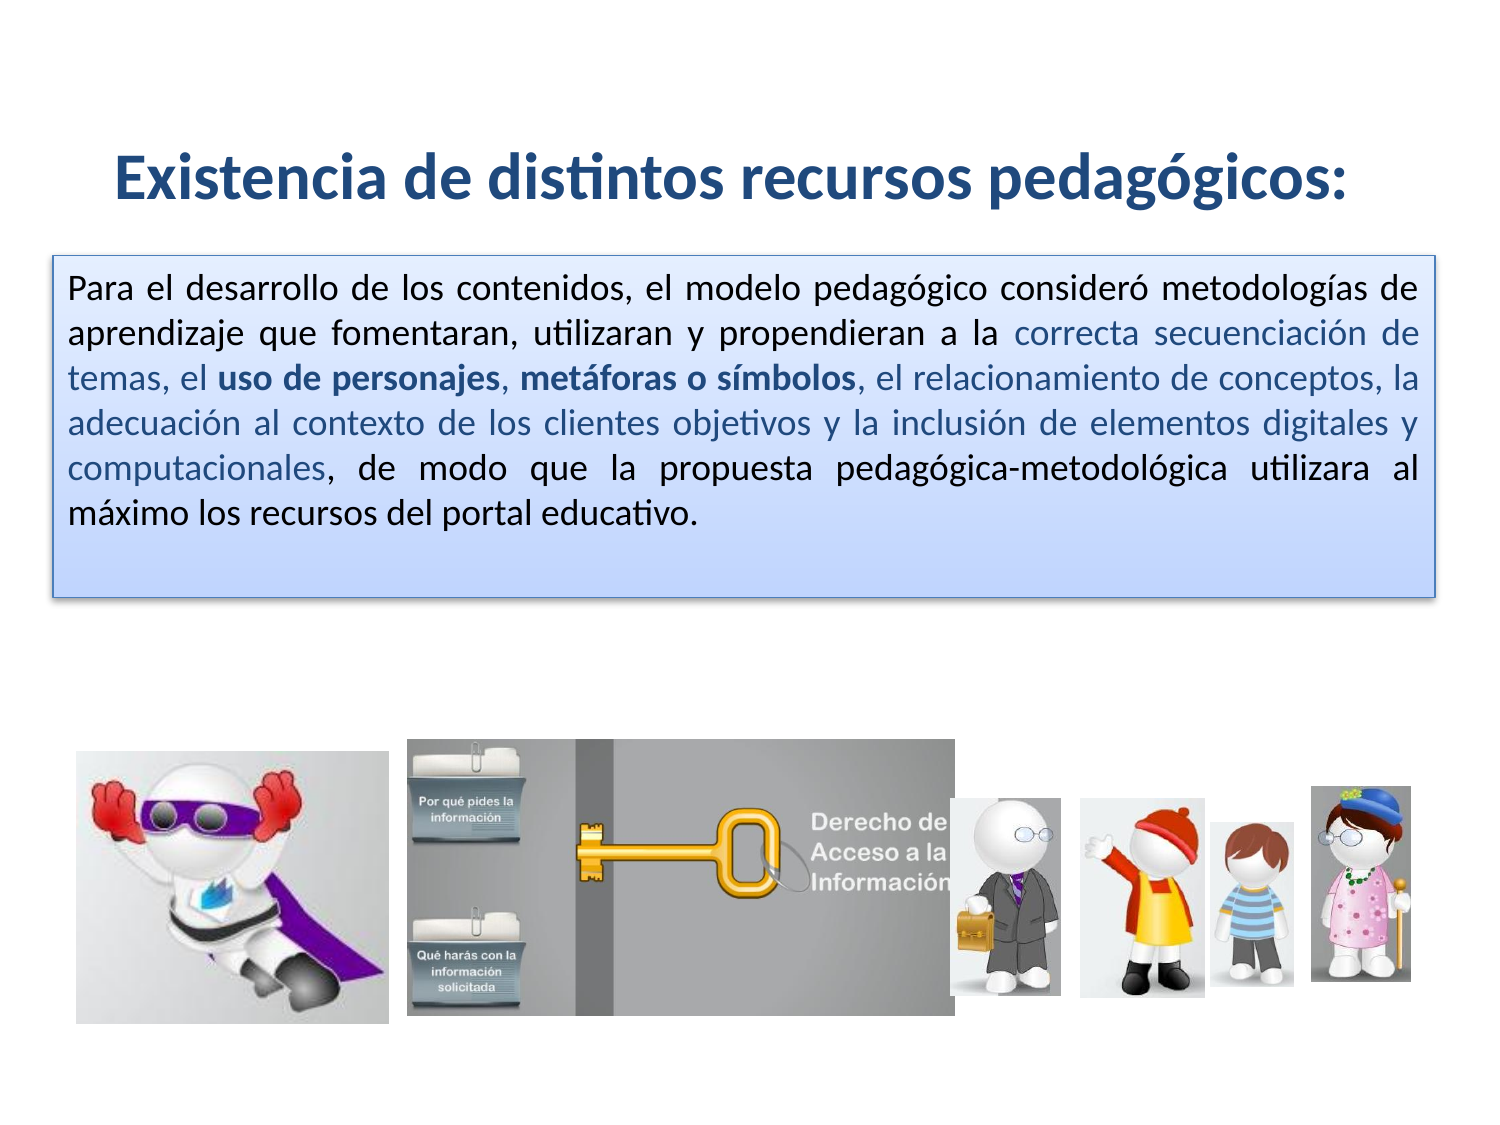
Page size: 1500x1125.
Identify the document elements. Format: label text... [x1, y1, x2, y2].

text_box Para el desarrollo de los contenidos, el modelo pedagógico consideró metodologías de aprendizaje que fomentaran, utilizaran y propendieran a la correcta secuenciación de temas, el uso de personajes, metáforas o símbolos, el relacionamiento de conceptos, la adecuación al contexto de los clientes objetivos y la inclusión de elementos digitales y computacionales, de modo que la propuesta pedagógica-metodológica utilizara al máximo los recursos del portal educativo. [52, 255, 1436, 598]
picture [76, 751, 389, 1024]
picture [407, 739, 1062, 1016]
text_box Existencia de distintos recursos pedagógicos: [53, 125, 1412, 221]
picture [1080, 798, 1205, 998]
picture [1210, 822, 1294, 987]
picture [1310, 786, 1411, 982]
